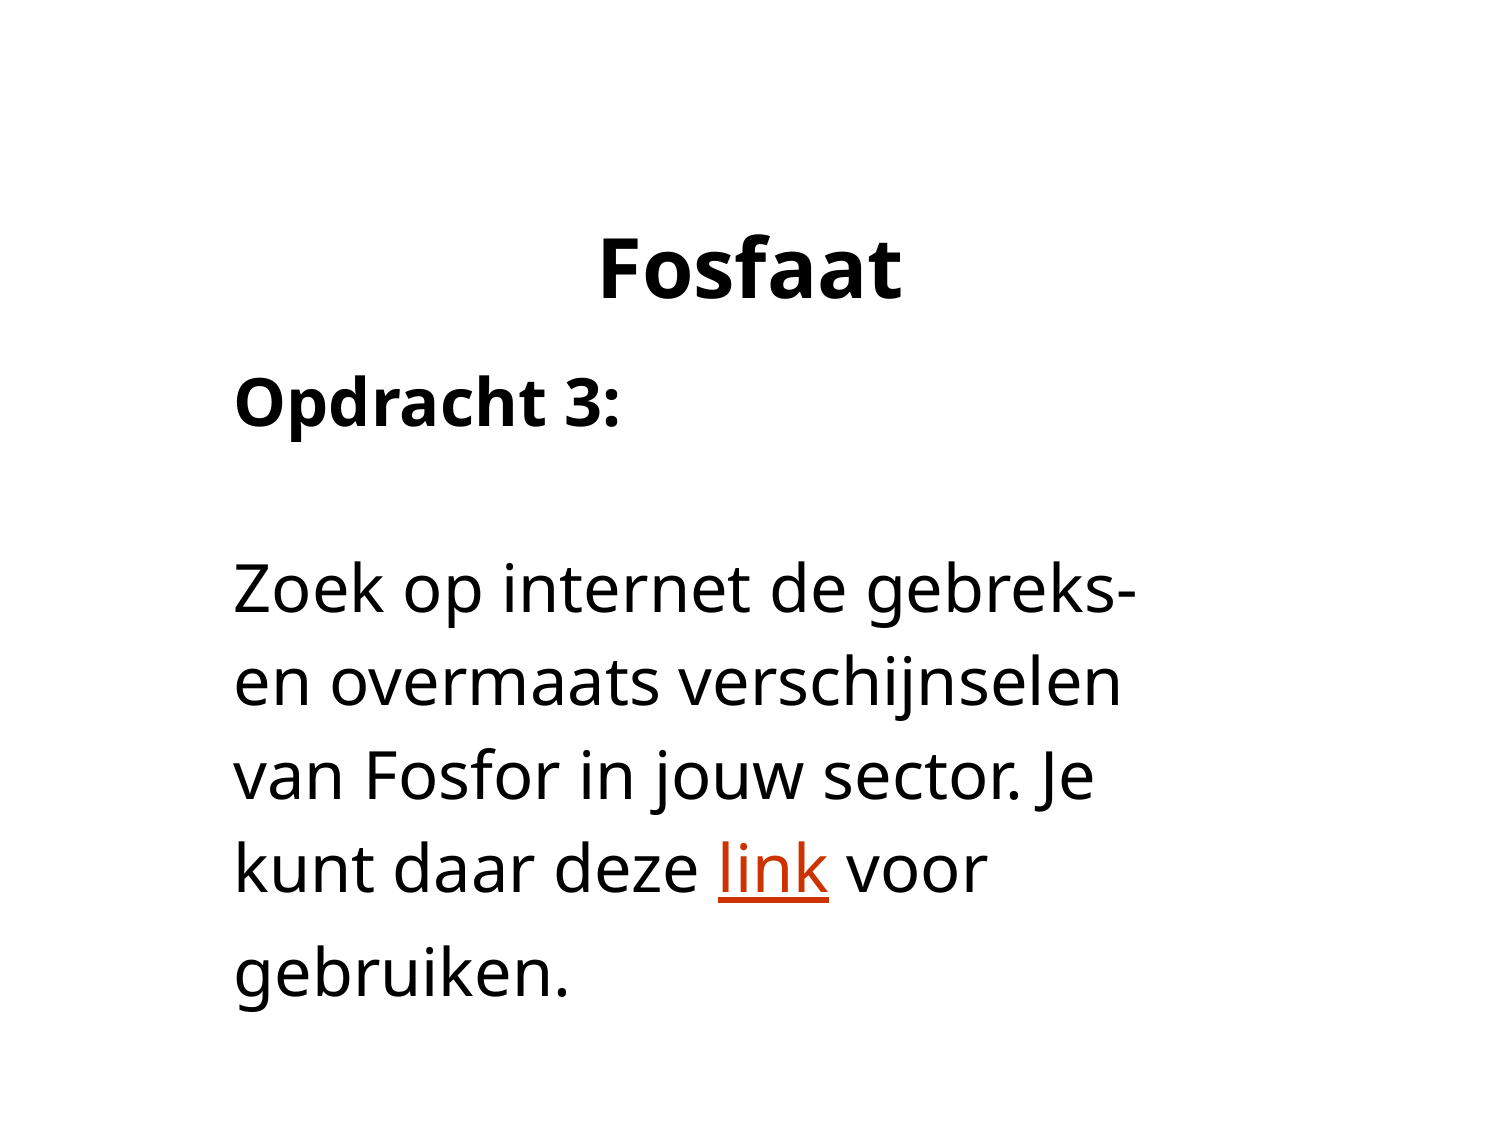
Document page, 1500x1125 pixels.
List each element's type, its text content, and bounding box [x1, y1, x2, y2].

title Fosfaat [283, 184, 1217, 347]
list Opdracht 3: Zoek op internet de gebreks- en overmaats verschijnselen van Fosfor in jouw sector. Je kunt daar deze link voor gebruiken. [218, 351, 1164, 848]
